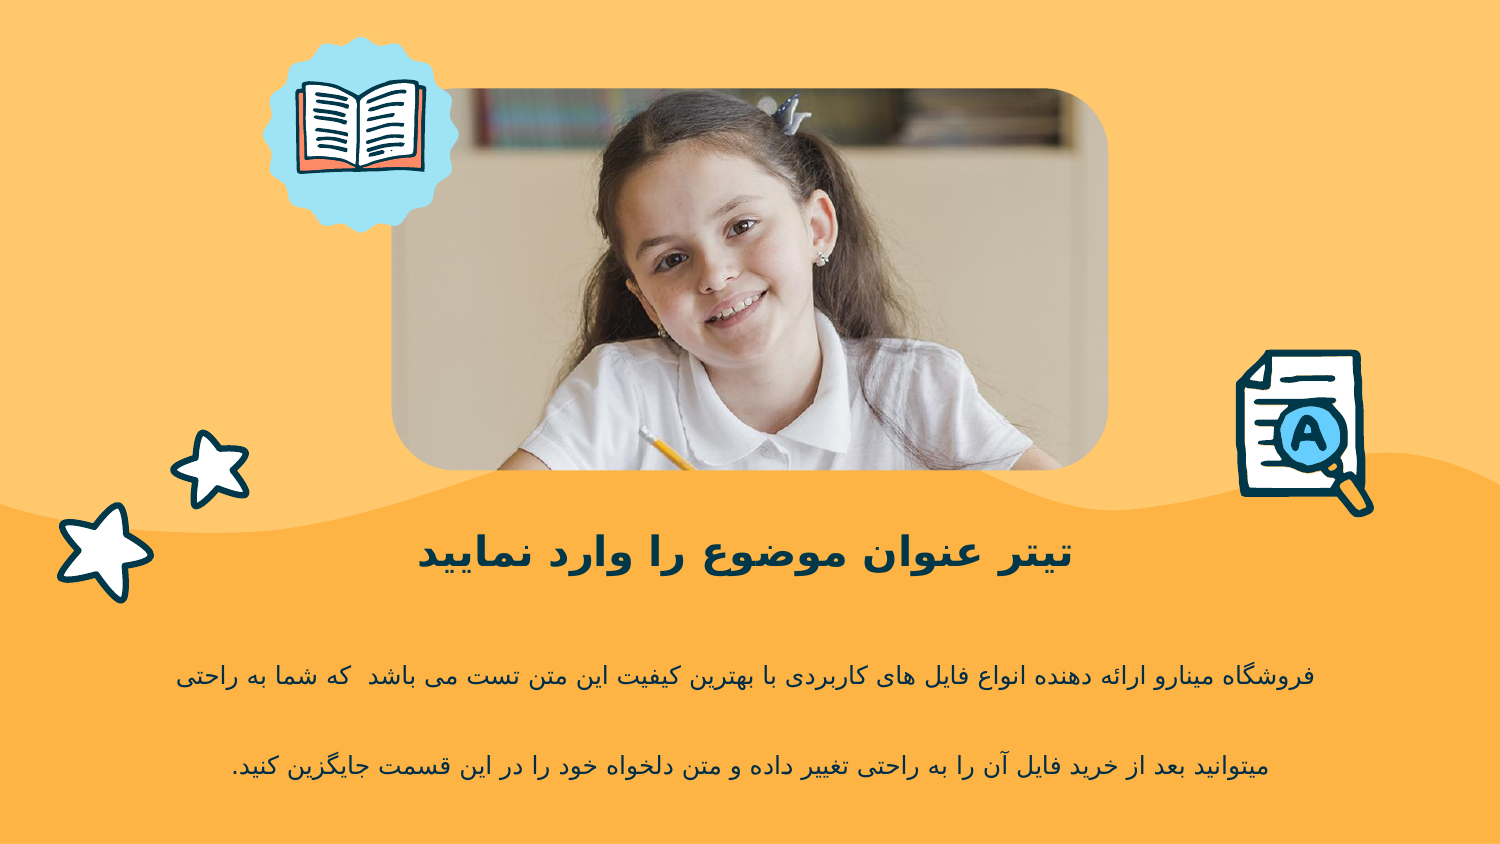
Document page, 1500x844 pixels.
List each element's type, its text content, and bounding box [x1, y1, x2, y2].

text_box تیتر عنوان موضوع را وارد نمایید [385, 517, 1108, 583]
text_box [173, 432, 247, 507]
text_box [262, 36, 460, 233]
text_box [60, 505, 151, 601]
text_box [1235, 349, 1375, 518]
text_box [58, 520, 153, 603]
picture [391, 88, 1109, 471]
text_box فروشگاه مینارو ارائه دهنده انواع فایل های کاربردی با بهترین کیفیت این متن تست می باشد که شما به راحتی میتوانید بعد از خرید فایل آن را به راحتی تغییر داده و متن دلخواه خود را در این قسمت جایگزین کنید. [141, 592, 1352, 787]
